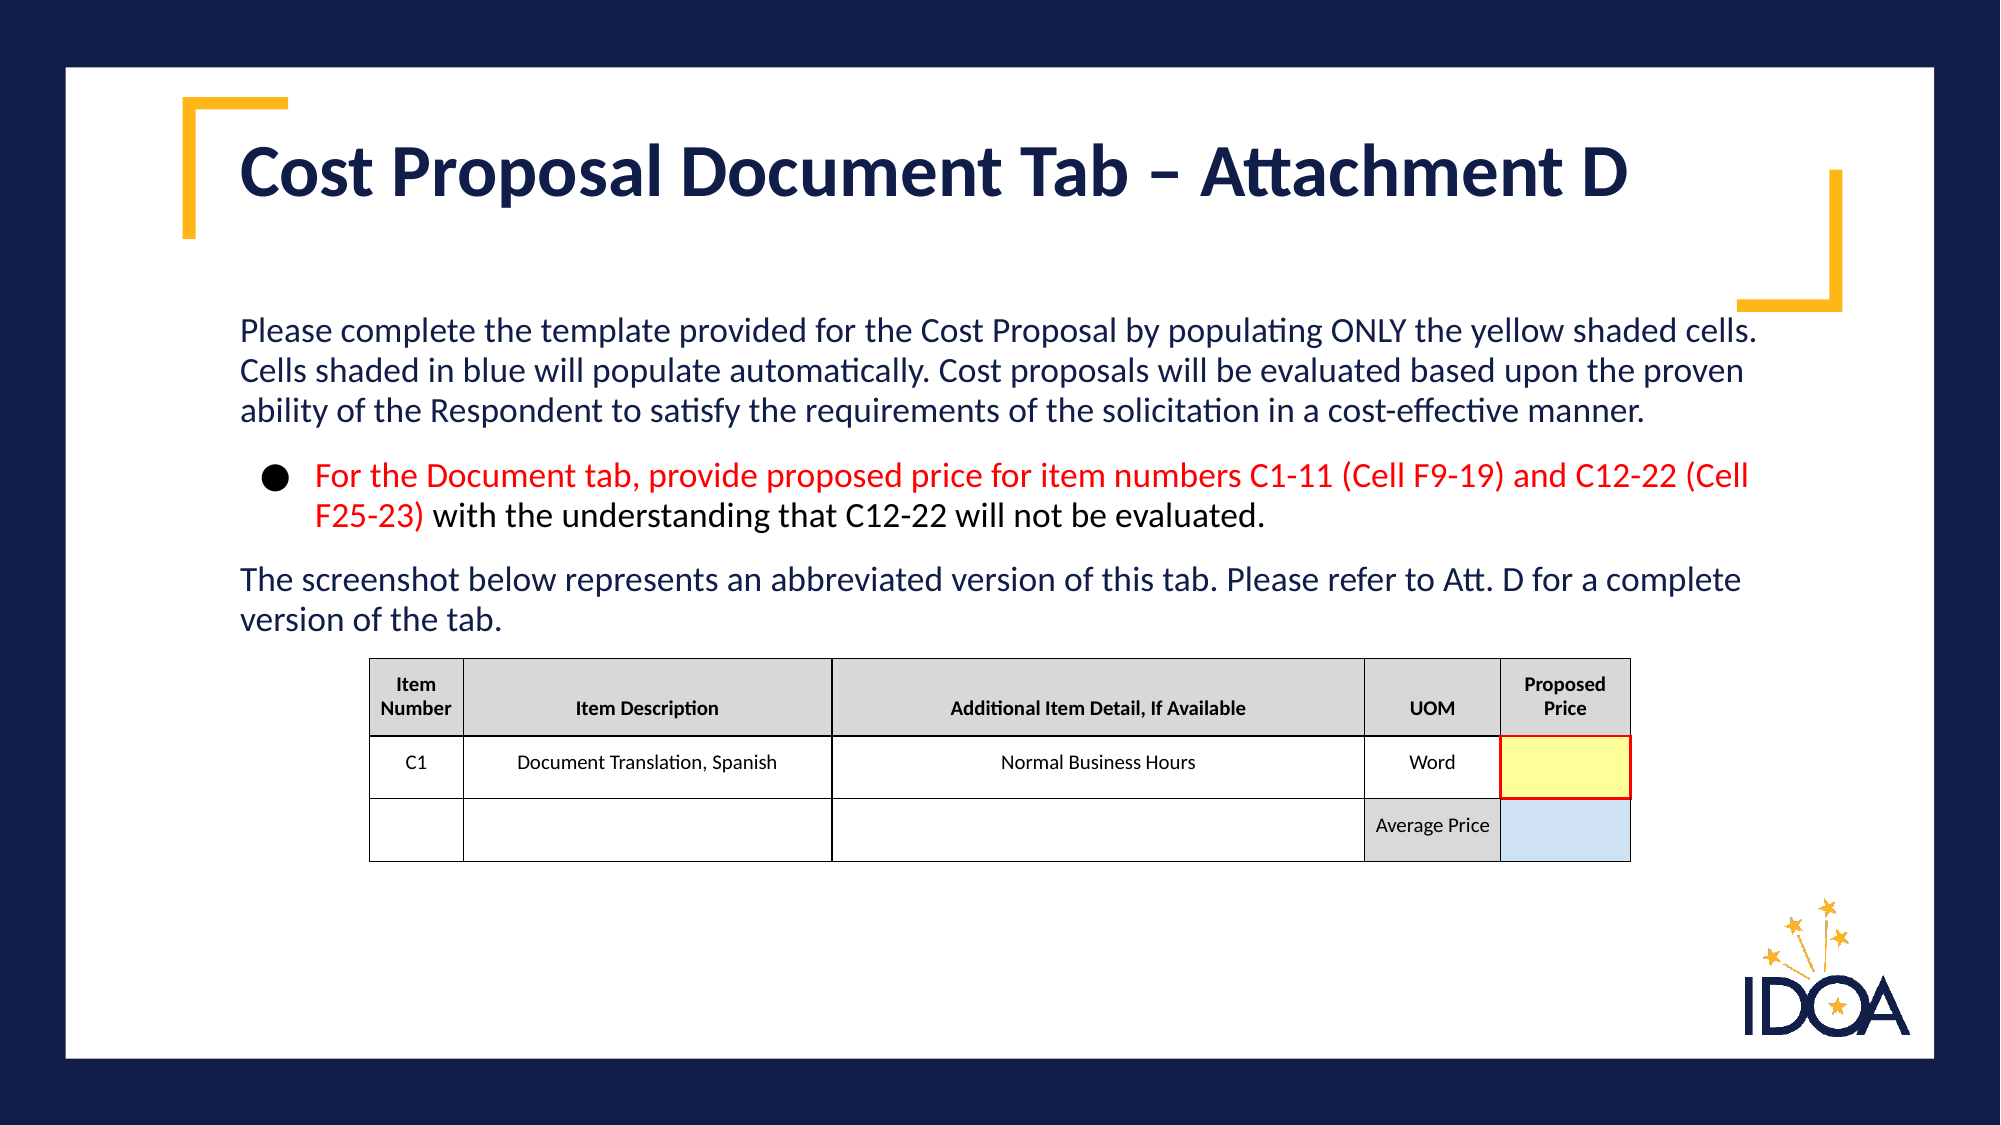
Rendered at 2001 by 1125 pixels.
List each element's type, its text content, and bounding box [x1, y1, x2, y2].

list Please complete the template provided for the Cost Proposal by populating ONLY the yellow shaded cells. Cells shaded in blue will populate automatically. Cost proposals will be evaluated based upon the proven ability of the Respondent to satisfy the requirements of the solicitation in a cost-effective manner. For the Document tab, provide proposed price for item numbers C1-11 (Cell F9-19) and C12-22 (Cell F25-23) with the understanding that C12-22 will not be evaluated. The screenshot below represents an abbreviated version of this tab. Please refer to Att. D for a complete version of the tab. [225, 303, 1800, 611]
table_cell [370, 799, 463, 861]
table_header Item Description [464, 659, 831, 735]
table_cell Word [1365, 737, 1499, 798]
title Cost Proposal Document Tab – Attachment D [225, 124, 1800, 261]
table_cell [1502, 737, 1629, 797]
table_header UOM [1365, 659, 1500, 735]
table_header Proposed Price [1501, 659, 1630, 735]
table_cell C1 [370, 737, 463, 798]
table_cell [833, 799, 1364, 861]
table_header Additional Item Detail, If Available [833, 659, 1364, 735]
table_cell Document Translation, Spanish [464, 737, 831, 798]
table_cell Average Price [1365, 799, 1500, 861]
table_cell [1501, 800, 1630, 861]
table_cell [464, 799, 831, 861]
picture [1702, 857, 1959, 1114]
table_cell Normal Business Hours [833, 737, 1364, 798]
table_header Item Number [370, 659, 463, 735]
